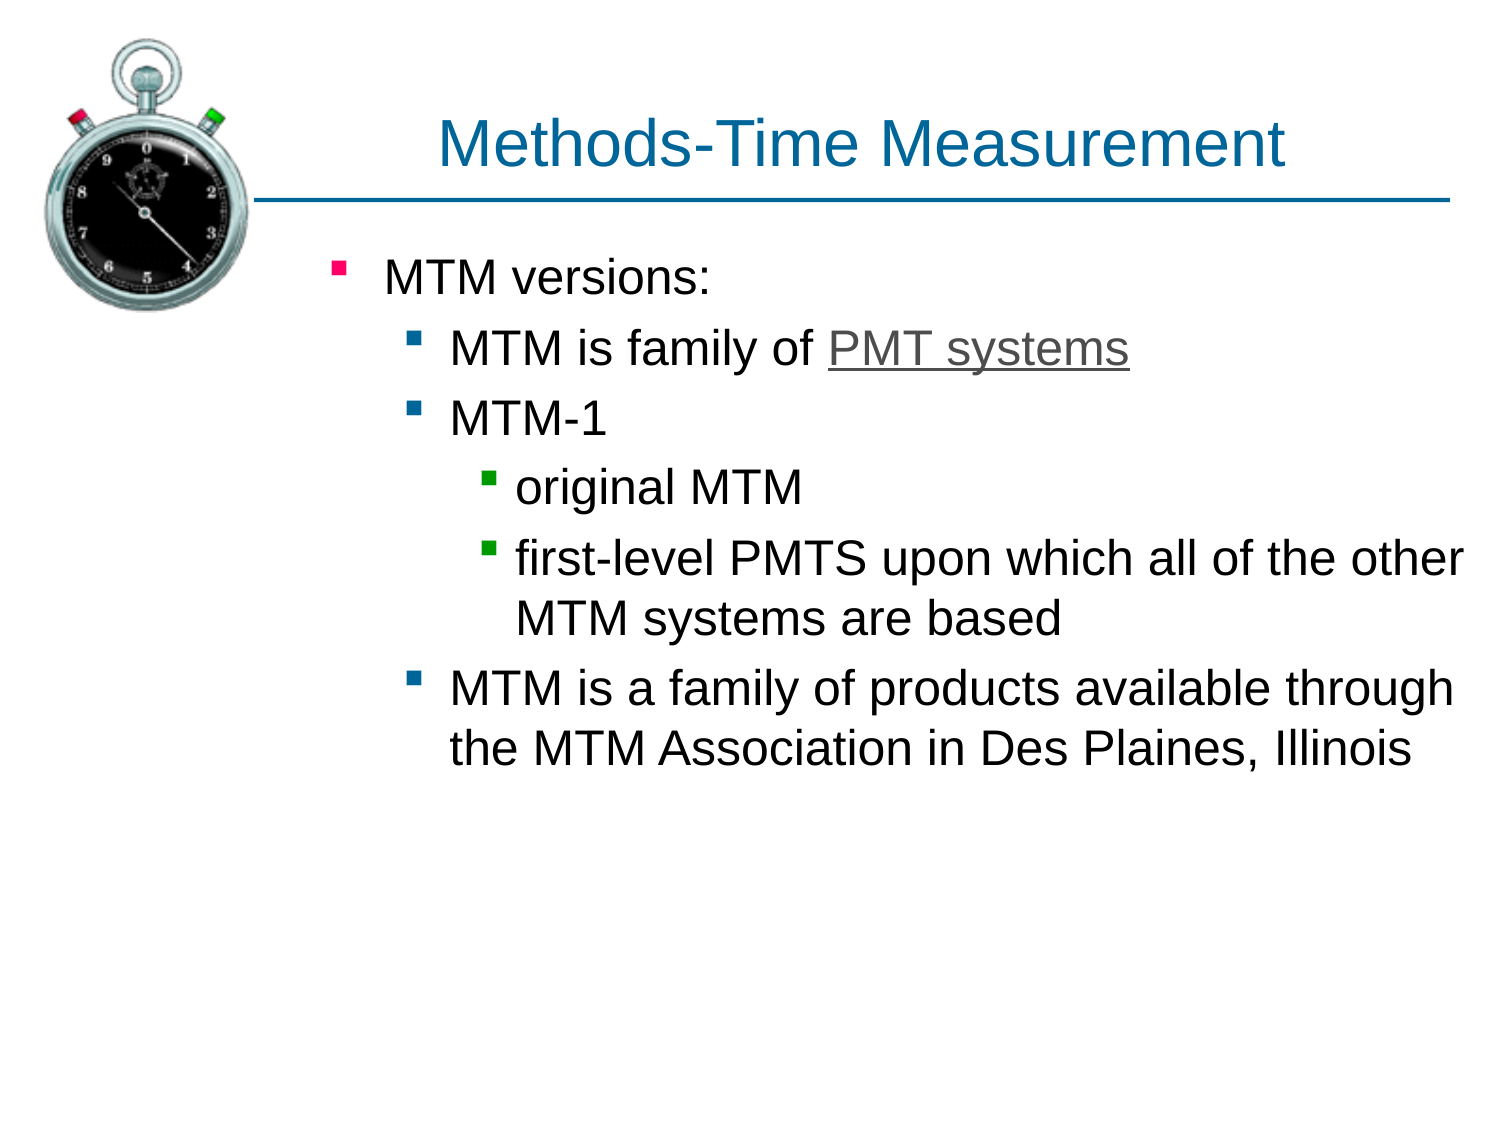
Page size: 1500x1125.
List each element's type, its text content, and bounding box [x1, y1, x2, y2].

picture [37, 37, 254, 313]
list MTM versions: MTM is family of PMT systems MTM-1 original MTM first-level PMTS upon which all of the other MTM systems are based MTM is a family of products available through the MTM Association in Des Plaines, Illinois [312, 237, 1488, 1100]
title Methods-Time Measurement [275, 37, 1450, 188]
